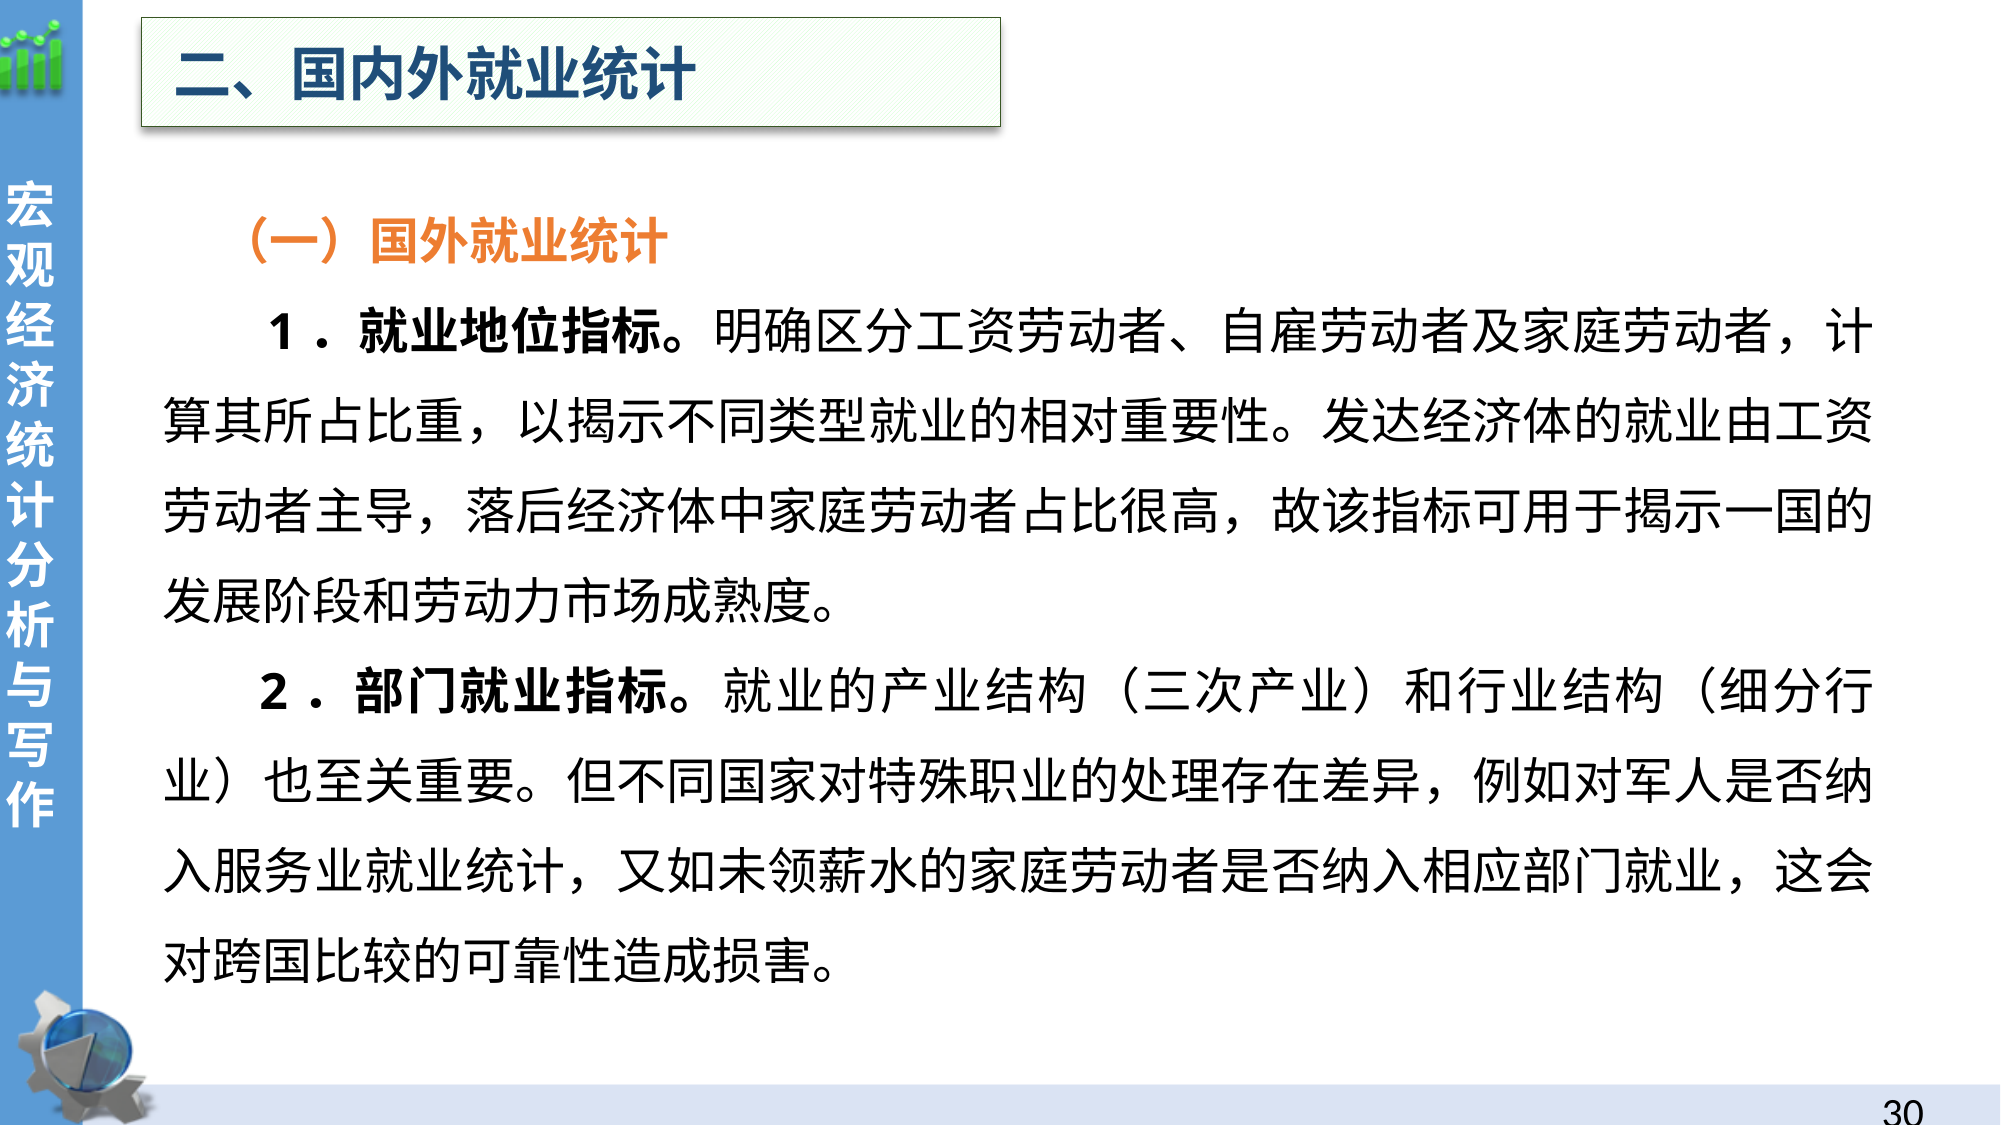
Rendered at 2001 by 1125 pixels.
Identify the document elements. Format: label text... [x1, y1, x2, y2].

text_box 二、国内外就业统计 [141, 17, 1000, 127]
picture [0, 0, 2001, 1125]
text_box [1786, 1085, 1940, 1125]
text_box （一）国外就业统计 1．就业地位指标。明确区分工资劳动者、自雇劳动者及家庭劳动者，计算其所占比重，以揭示不同类型就业的相对重要性。发达经济体的就业由工资劳动者主导，落后经济体中家庭劳动者占比很高，故该指标可用于揭示一国的发展阶段和劳动力市场成熟度。 2．部门就业指标。就业的产业结构（三次产业）和行业结构（细分行业）也至关重要。但不同国家对特殊职业的处理存在差异，例如对军人是否纳入服务业就业统计，又如未领薪水的家庭劳动者是否纳入相应部门就业，这会对跨国比较的可靠性造成损害。 [148, 183, 1890, 1053]
